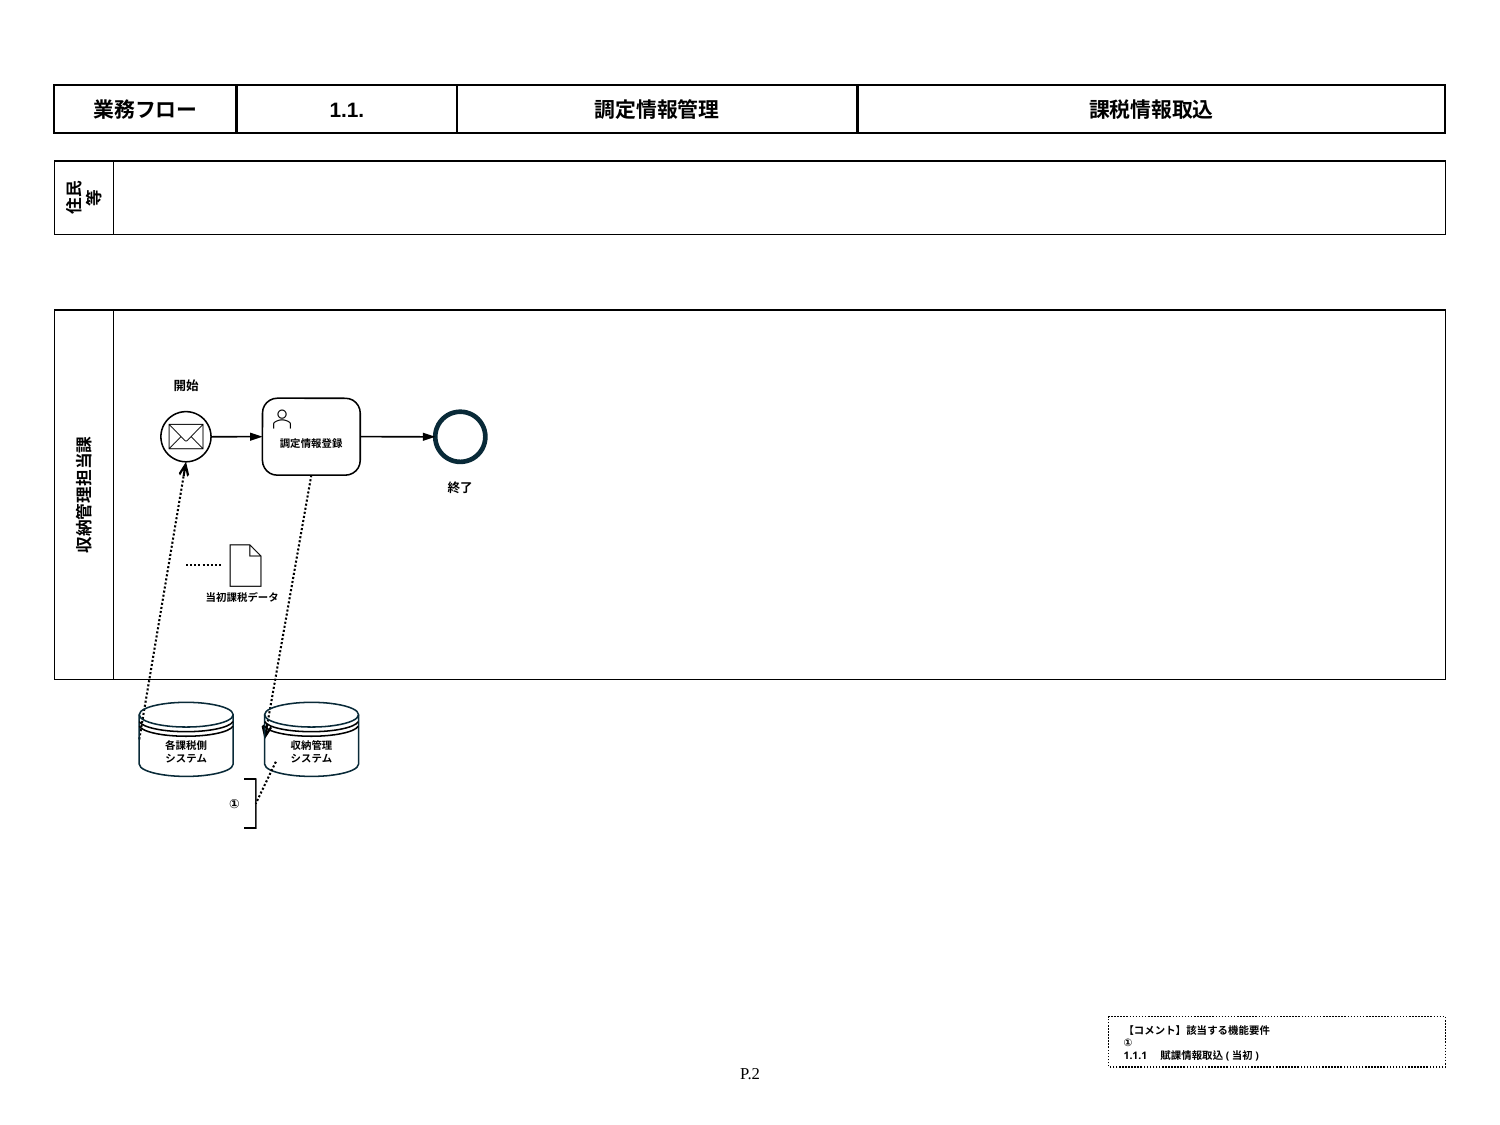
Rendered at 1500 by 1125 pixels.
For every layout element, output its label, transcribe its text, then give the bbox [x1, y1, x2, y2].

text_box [53, 309, 1447, 681]
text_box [160, 539, 324, 621]
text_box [138, 701, 234, 777]
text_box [53, 160, 1447, 236]
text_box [160, 411, 212, 463]
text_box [263, 701, 360, 777]
text_box 【コメント】該当する機能要件 ① 1.1.1 賦課情報取込(当初) [1107, 1015, 1447, 1068]
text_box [53, 84, 1447, 134]
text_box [151, 761, 277, 829]
slide_number P.2 [581, 1042, 919, 1103]
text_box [261, 397, 361, 476]
